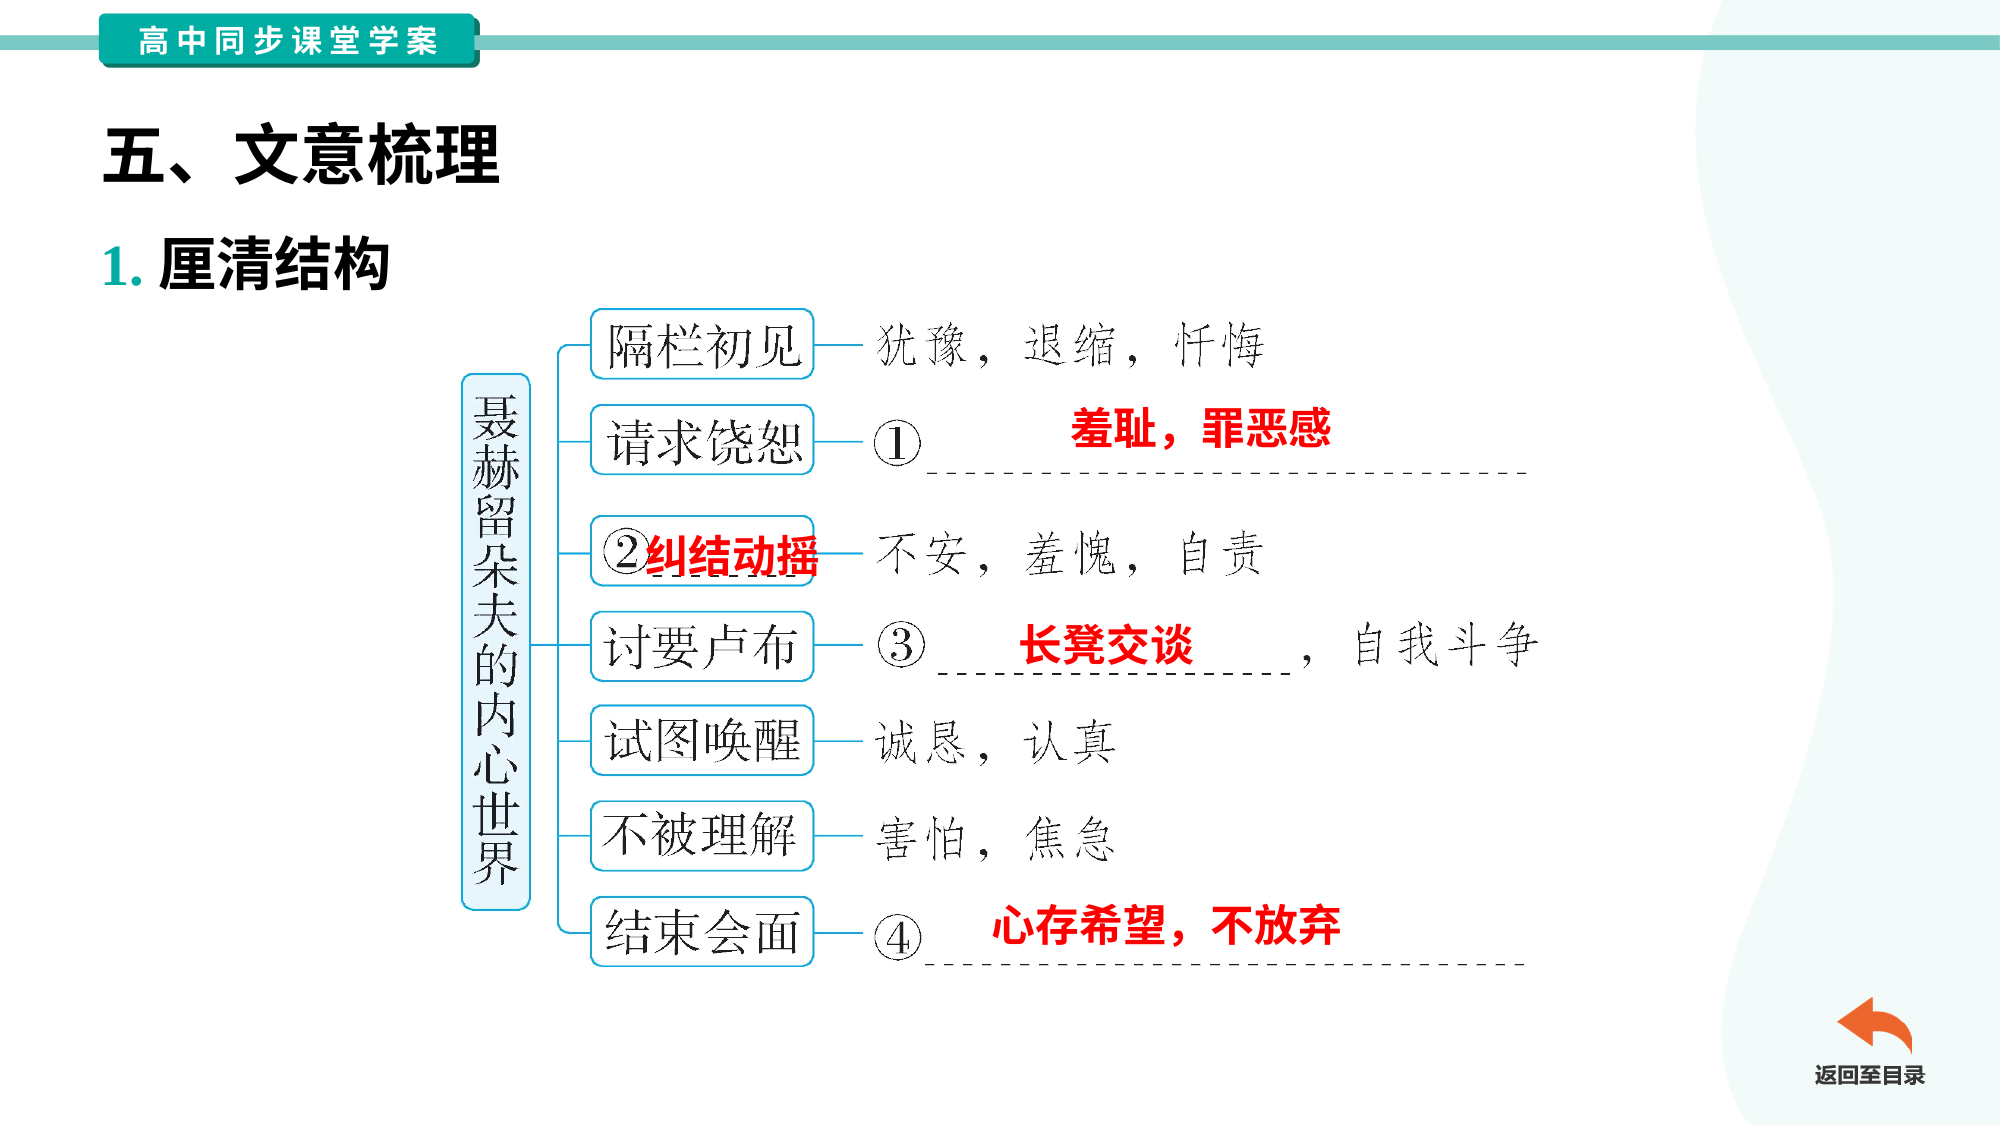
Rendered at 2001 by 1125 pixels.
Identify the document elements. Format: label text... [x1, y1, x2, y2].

text_box 五、文意梳理 [100, 76, 1899, 192]
picture [0, 0, 2000, 1125]
text_box 1.厘清结构 [100, 192, 1899, 297]
